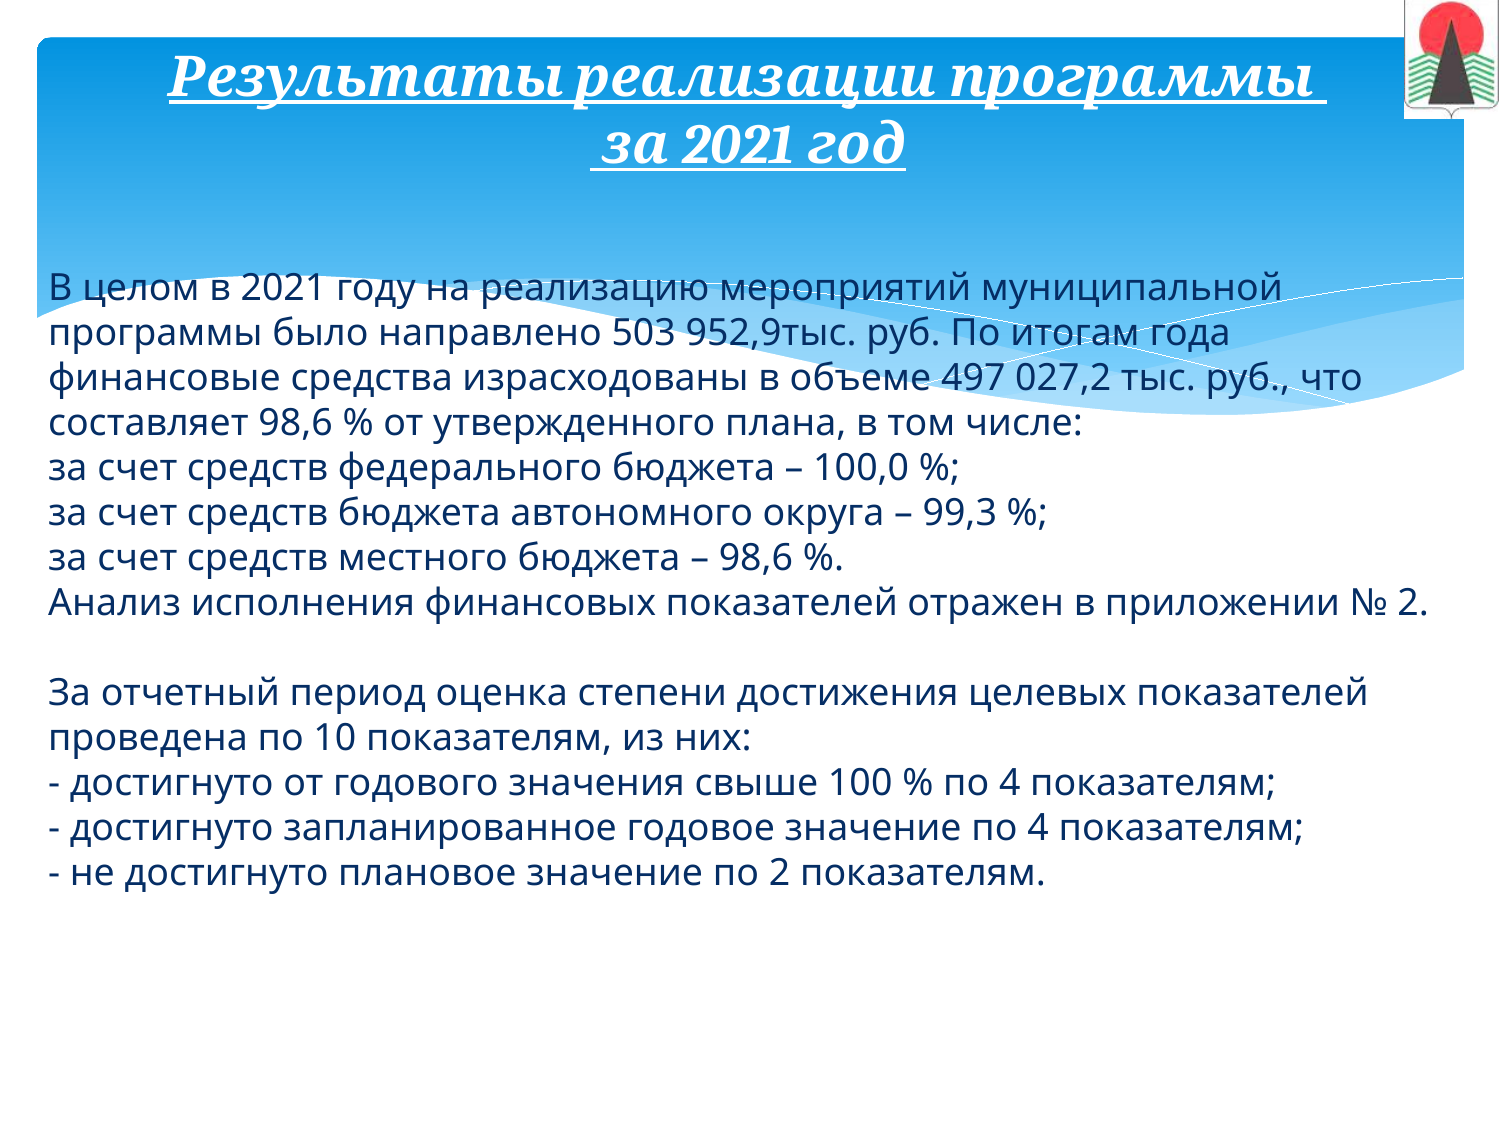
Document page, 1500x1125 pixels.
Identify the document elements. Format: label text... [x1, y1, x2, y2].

title Результаты реализации программы за 2021 год [45, 42, 1451, 173]
text_box В целом в 2021 году на реализацию мероприятий муниципальной программы было направлено 503 952,9тыс. руб. По итогам года финансовые средства израсходованы в объеме 497 027,2 тыс. руб., что составляет 98,6 % от утвержденного плана, в том числе: за счет средств федерального бюджета – 100,0 %; за счет средств бюджета автономного округа – 99,3 %; за счет средств местного бюджета – 98,6 %. Анализ исполнения финансовых показателей отражен в приложении № 2. За отчетный период оценка степени достижения целевых показателей проведена по 10 показателям, из них: - достигнуто от годового значения свыше 100 % по 4 показателям; - достигнуто запланированное годовое значение по 4 показателям; - не достигнуто плановое значение по 2 показателям. [33, 255, 1463, 946]
picture [1403, 0, 1499, 119]
